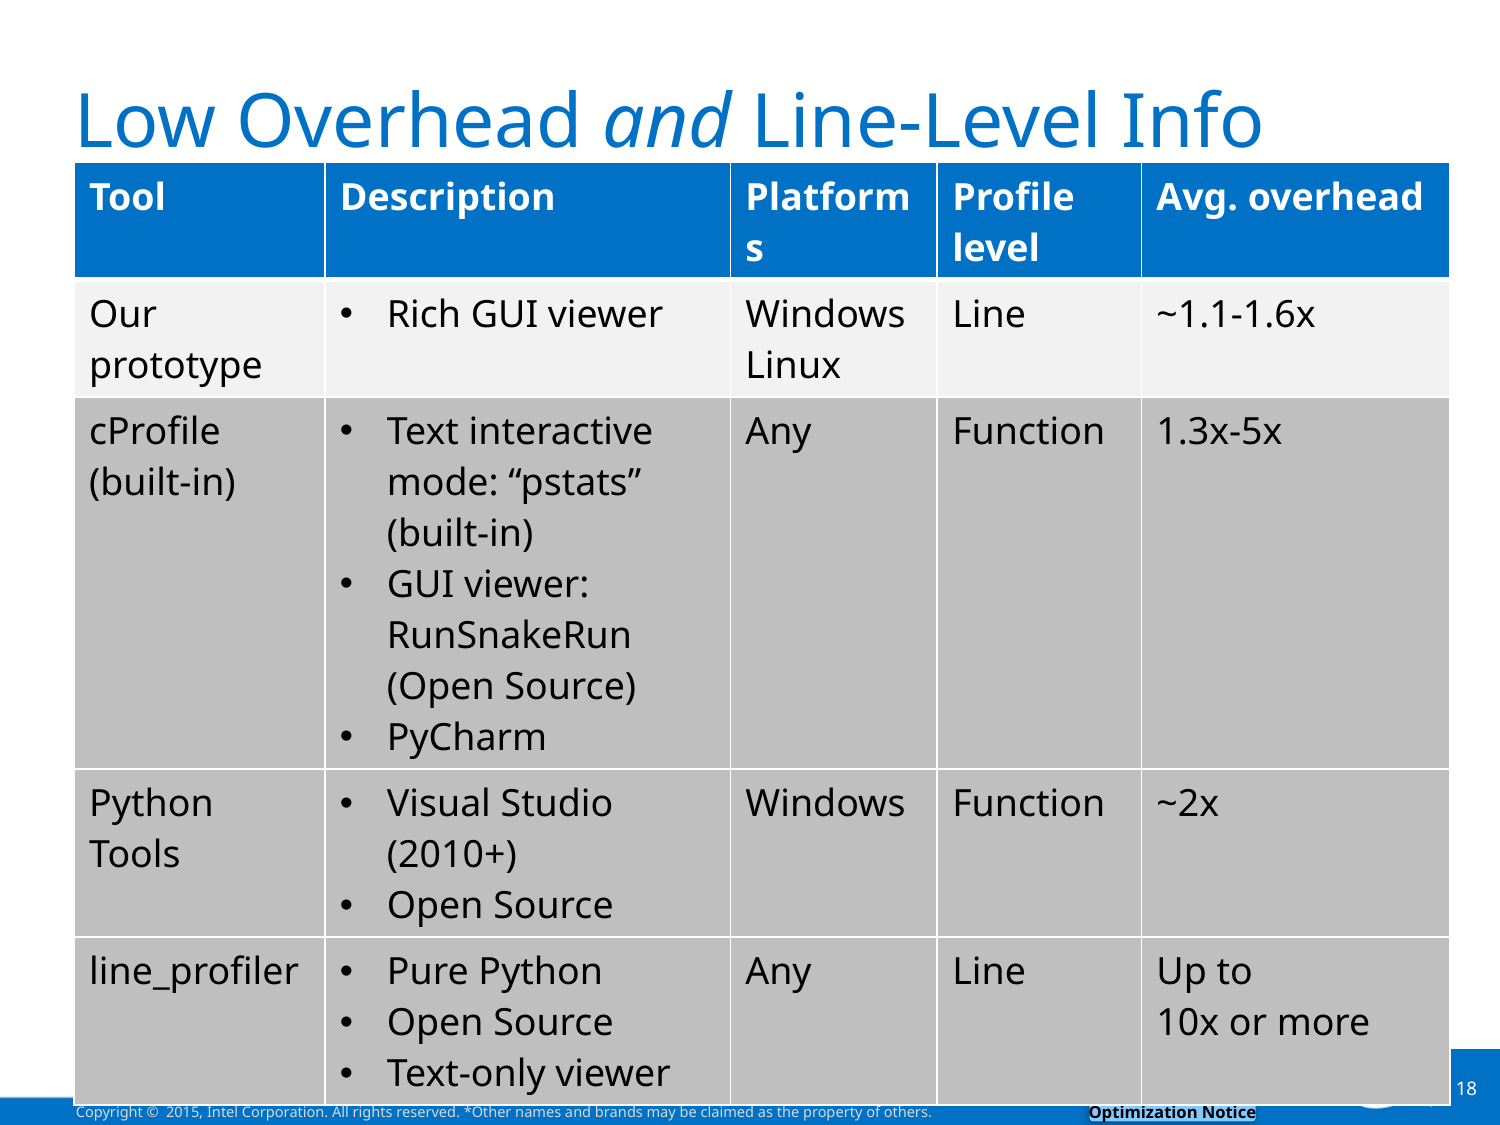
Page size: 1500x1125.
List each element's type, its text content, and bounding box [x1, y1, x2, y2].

table_cell Any [731, 938, 936, 1104]
table_cell Line [938, 938, 1141, 1104]
table_cell Function [938, 398, 1141, 768]
table_header Profile level [938, 163, 1141, 277]
table_header Tool [75, 163, 324, 277]
table_cell line_profiler [75, 938, 324, 1104]
table_cell Visual Studio (2010+) Open Source [326, 770, 730, 936]
table_cell Rich GUI viewer [326, 282, 730, 396]
table_cell Windows [731, 770, 936, 936]
table_cell Our prototype [75, 282, 324, 396]
table_cell Text interactive mode: “pstats” (built-in) GUI viewer: RunSnakeRun (Open Source) PyCharm [326, 398, 730, 768]
table_cell Any [731, 398, 936, 768]
table_cell Up to 10x or more [1142, 938, 1449, 1104]
table_header Platforms [731, 163, 936, 277]
table_cell Pure Python Open Source Text-only viewer [326, 938, 730, 1104]
table_cell Windows Linux [731, 282, 936, 396]
table_cell Line [938, 282, 1141, 396]
table_cell Function [938, 770, 1141, 936]
table_header Avg. overhead [1142, 163, 1449, 277]
slide_number 18 [1406, 1059, 1478, 1119]
title Low Overhead and Line-Level Info [74, 72, 1425, 162]
table_cell ~2x [1142, 770, 1449, 936]
table_cell ~1.1-1.6x [1142, 282, 1449, 396]
table_cell Python Tools [75, 770, 324, 936]
table_cell 1.3x-5x [1142, 398, 1449, 768]
picture [0, 1049, 1500, 1125]
table_header Description [326, 163, 730, 277]
table_cell cProfile (built-in) [75, 398, 324, 768]
